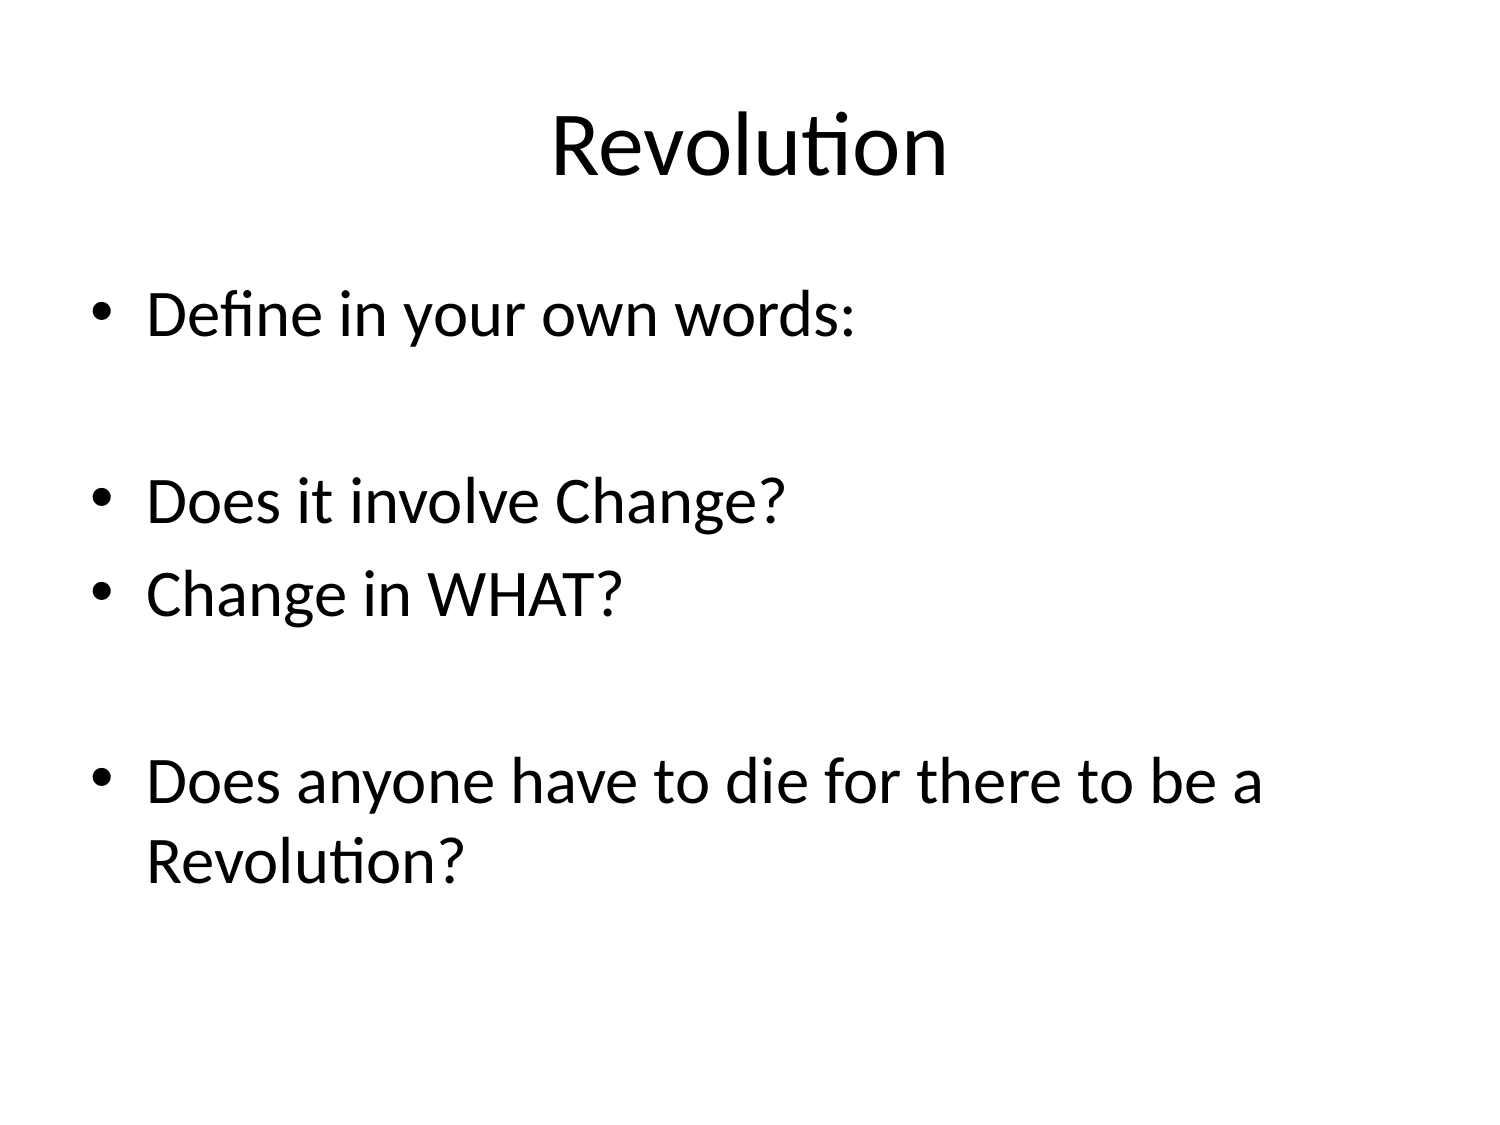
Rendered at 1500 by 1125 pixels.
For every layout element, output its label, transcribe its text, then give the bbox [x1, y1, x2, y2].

list Define in your own words: Does it involve Change? Change in WHAT? Does anyone have to die for there to be a Revolution? [75, 262, 1425, 1005]
title Revolution [75, 45, 1425, 233]
